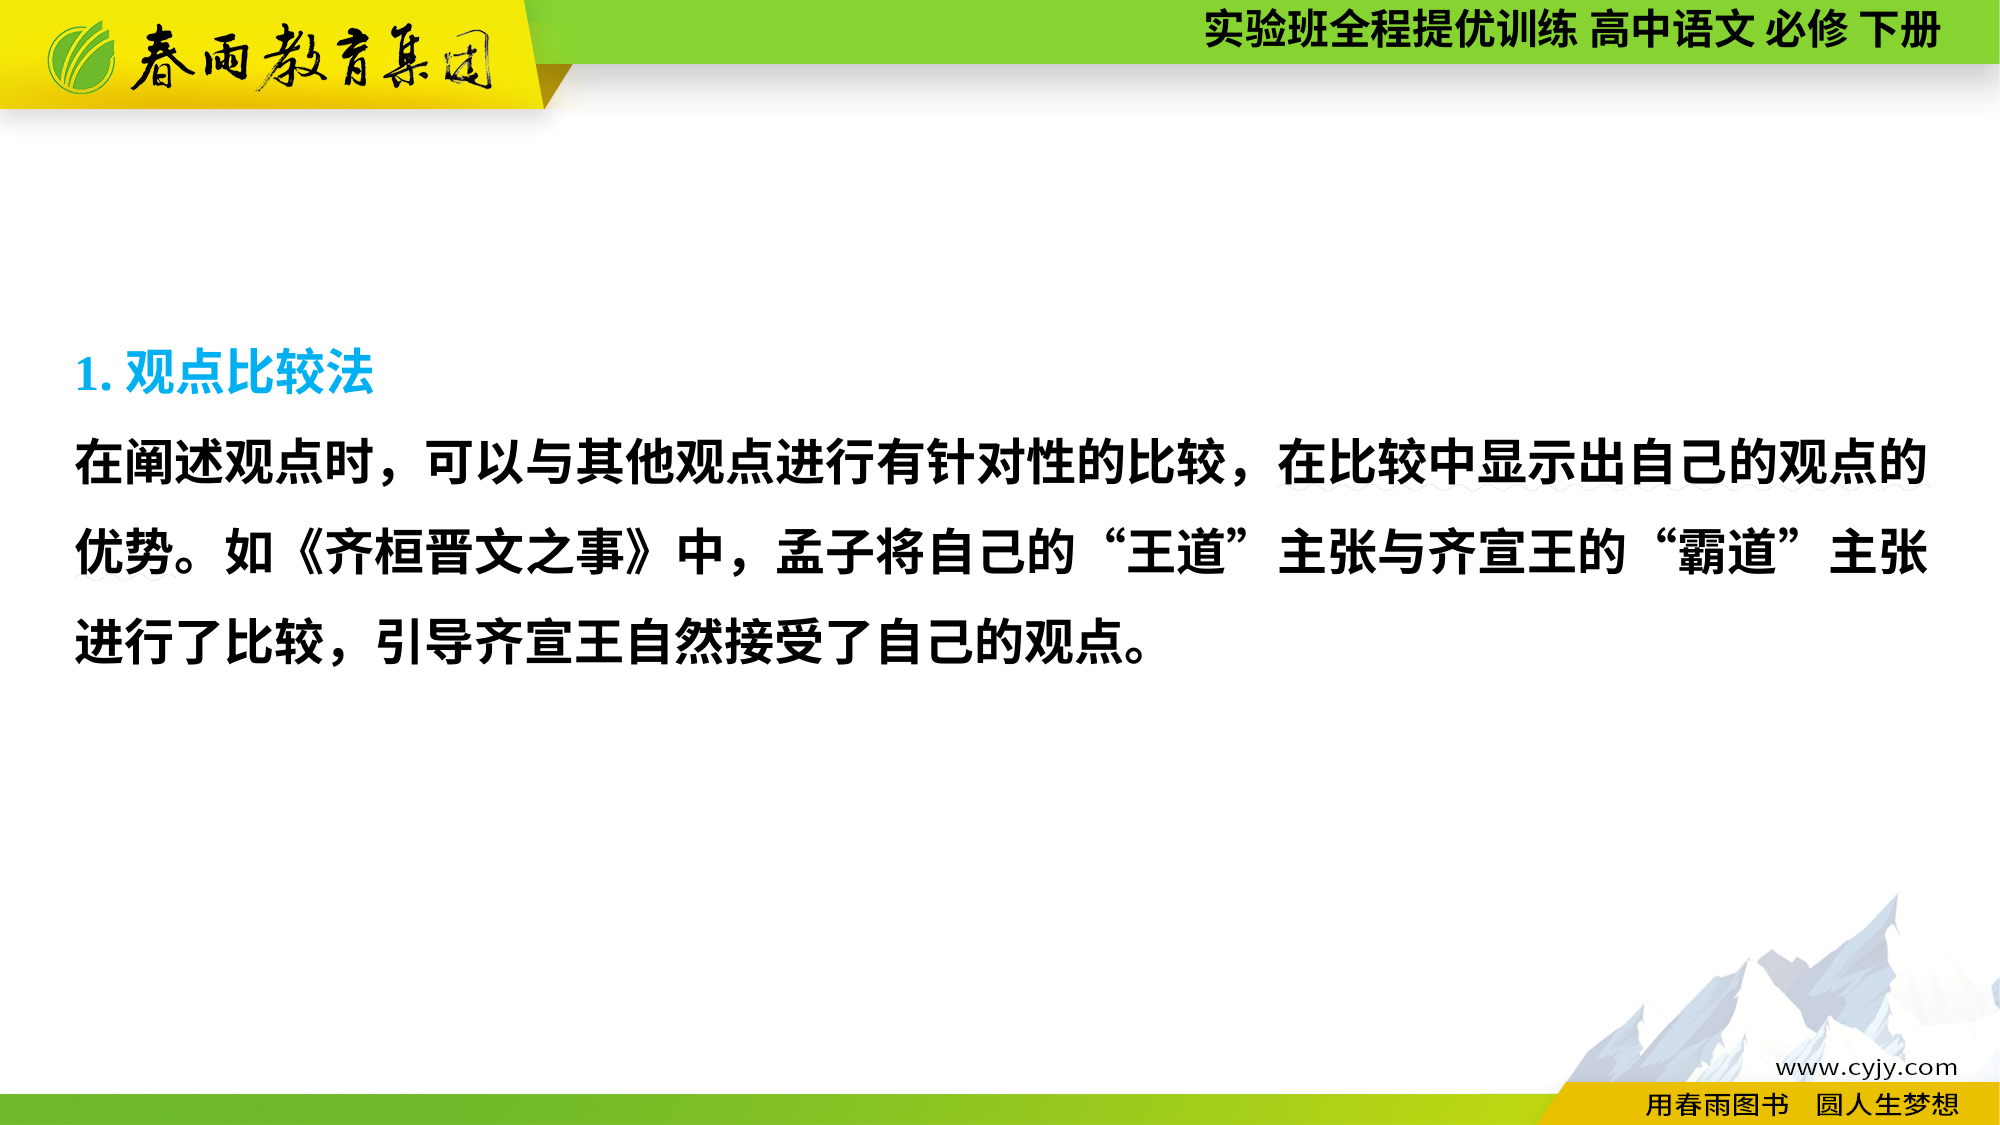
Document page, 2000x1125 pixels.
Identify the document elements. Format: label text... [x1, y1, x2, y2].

list 1.观点比较法 在阐述观点时，可以与其他观点进行有针对性的比较，在比较中显示出自己的观点的优势。如《齐桓晋文之事》中，孟子将自己的“王道”主张与齐宣王的“霸道”主张进行了比较，引导齐宣王自然接受了自己的观点。 [59, 302, 1944, 682]
picture [0, 0, 2000, 1125]
